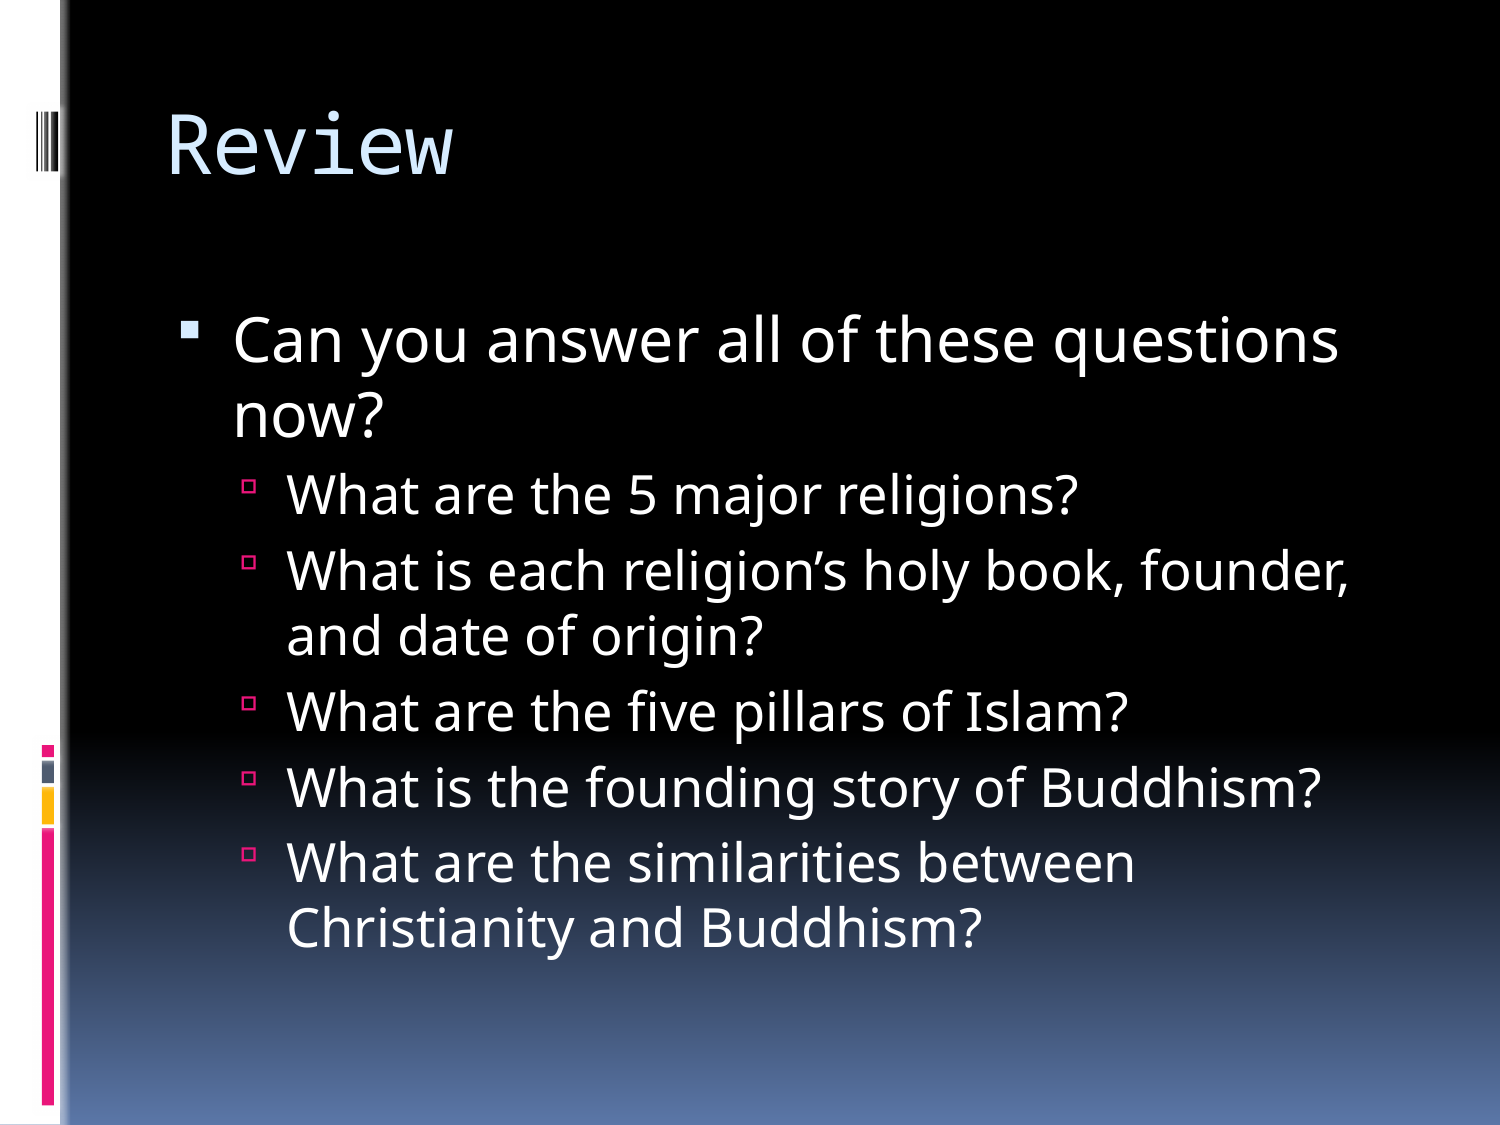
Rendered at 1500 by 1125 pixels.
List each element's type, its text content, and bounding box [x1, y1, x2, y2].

list Can you answer all of these questions now? What are the 5 major religions? What is each religion’s holy book, founder, and date of origin? What are the five pillars of Islam? What is the founding story of Buddhism? What are the similarities between Christianity and Buddhism? [150, 292, 1425, 1043]
title Review [150, 83, 1425, 234]
